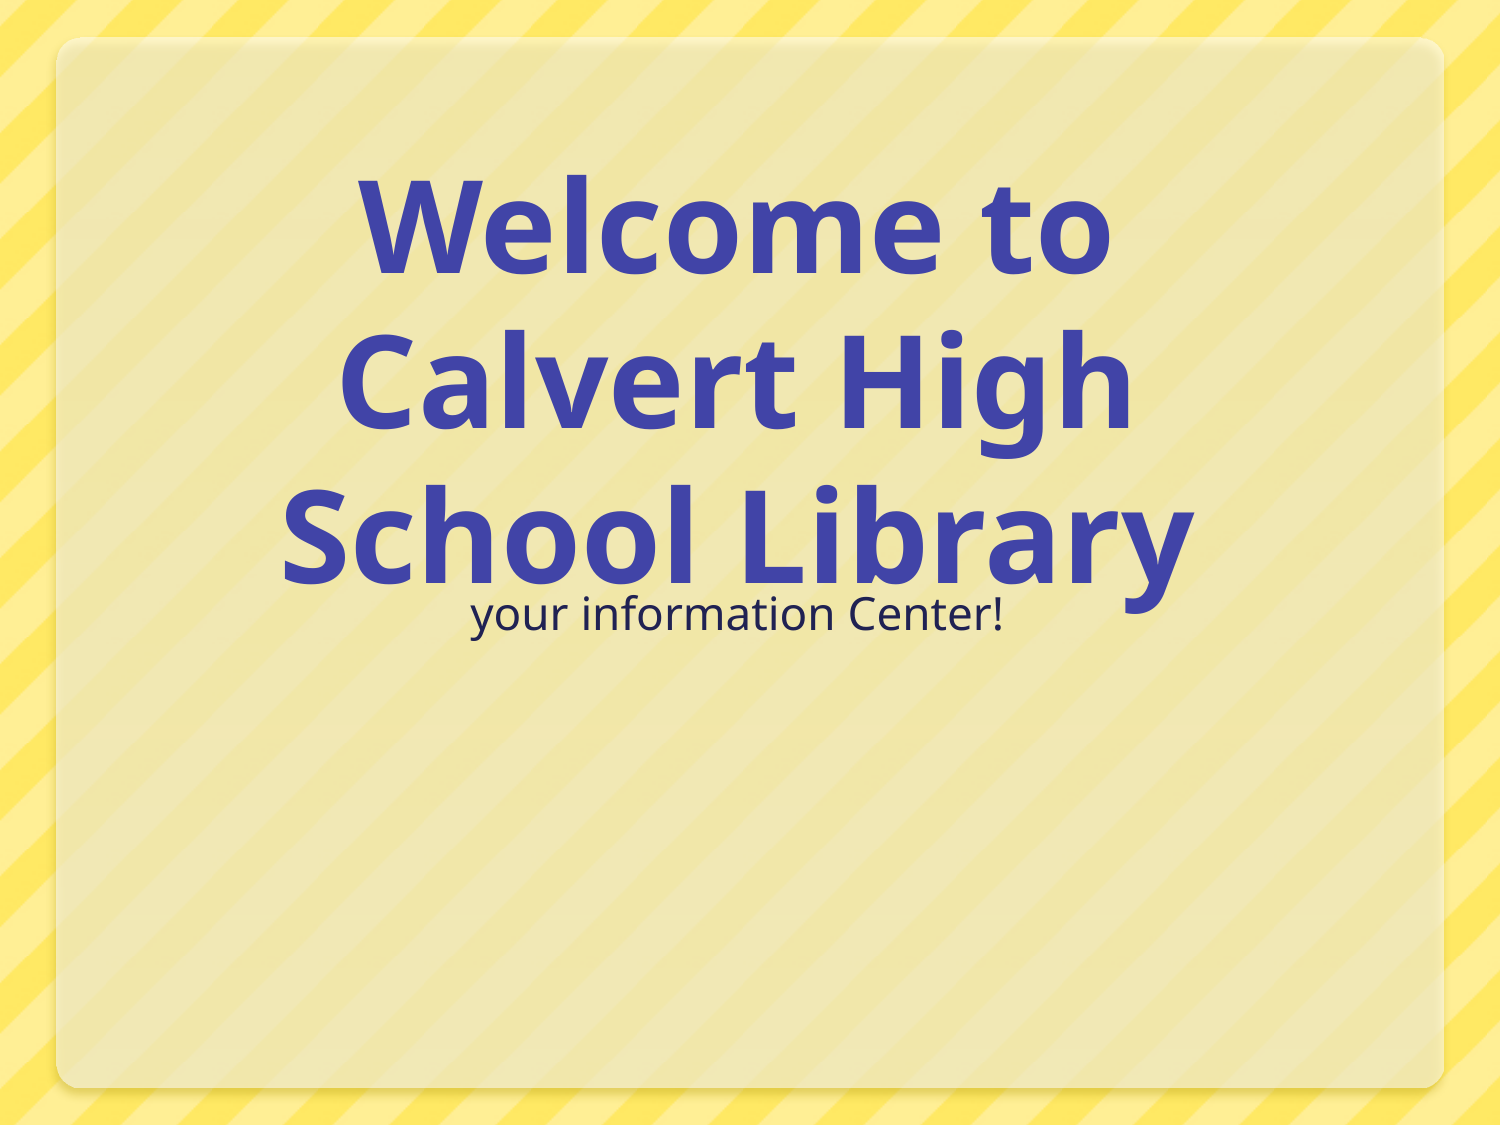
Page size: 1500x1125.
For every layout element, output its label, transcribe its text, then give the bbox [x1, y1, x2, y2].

subtitle your information Center! [99, 525, 1375, 648]
title Welcome to Calvert High School Library [99, 137, 1375, 525]
